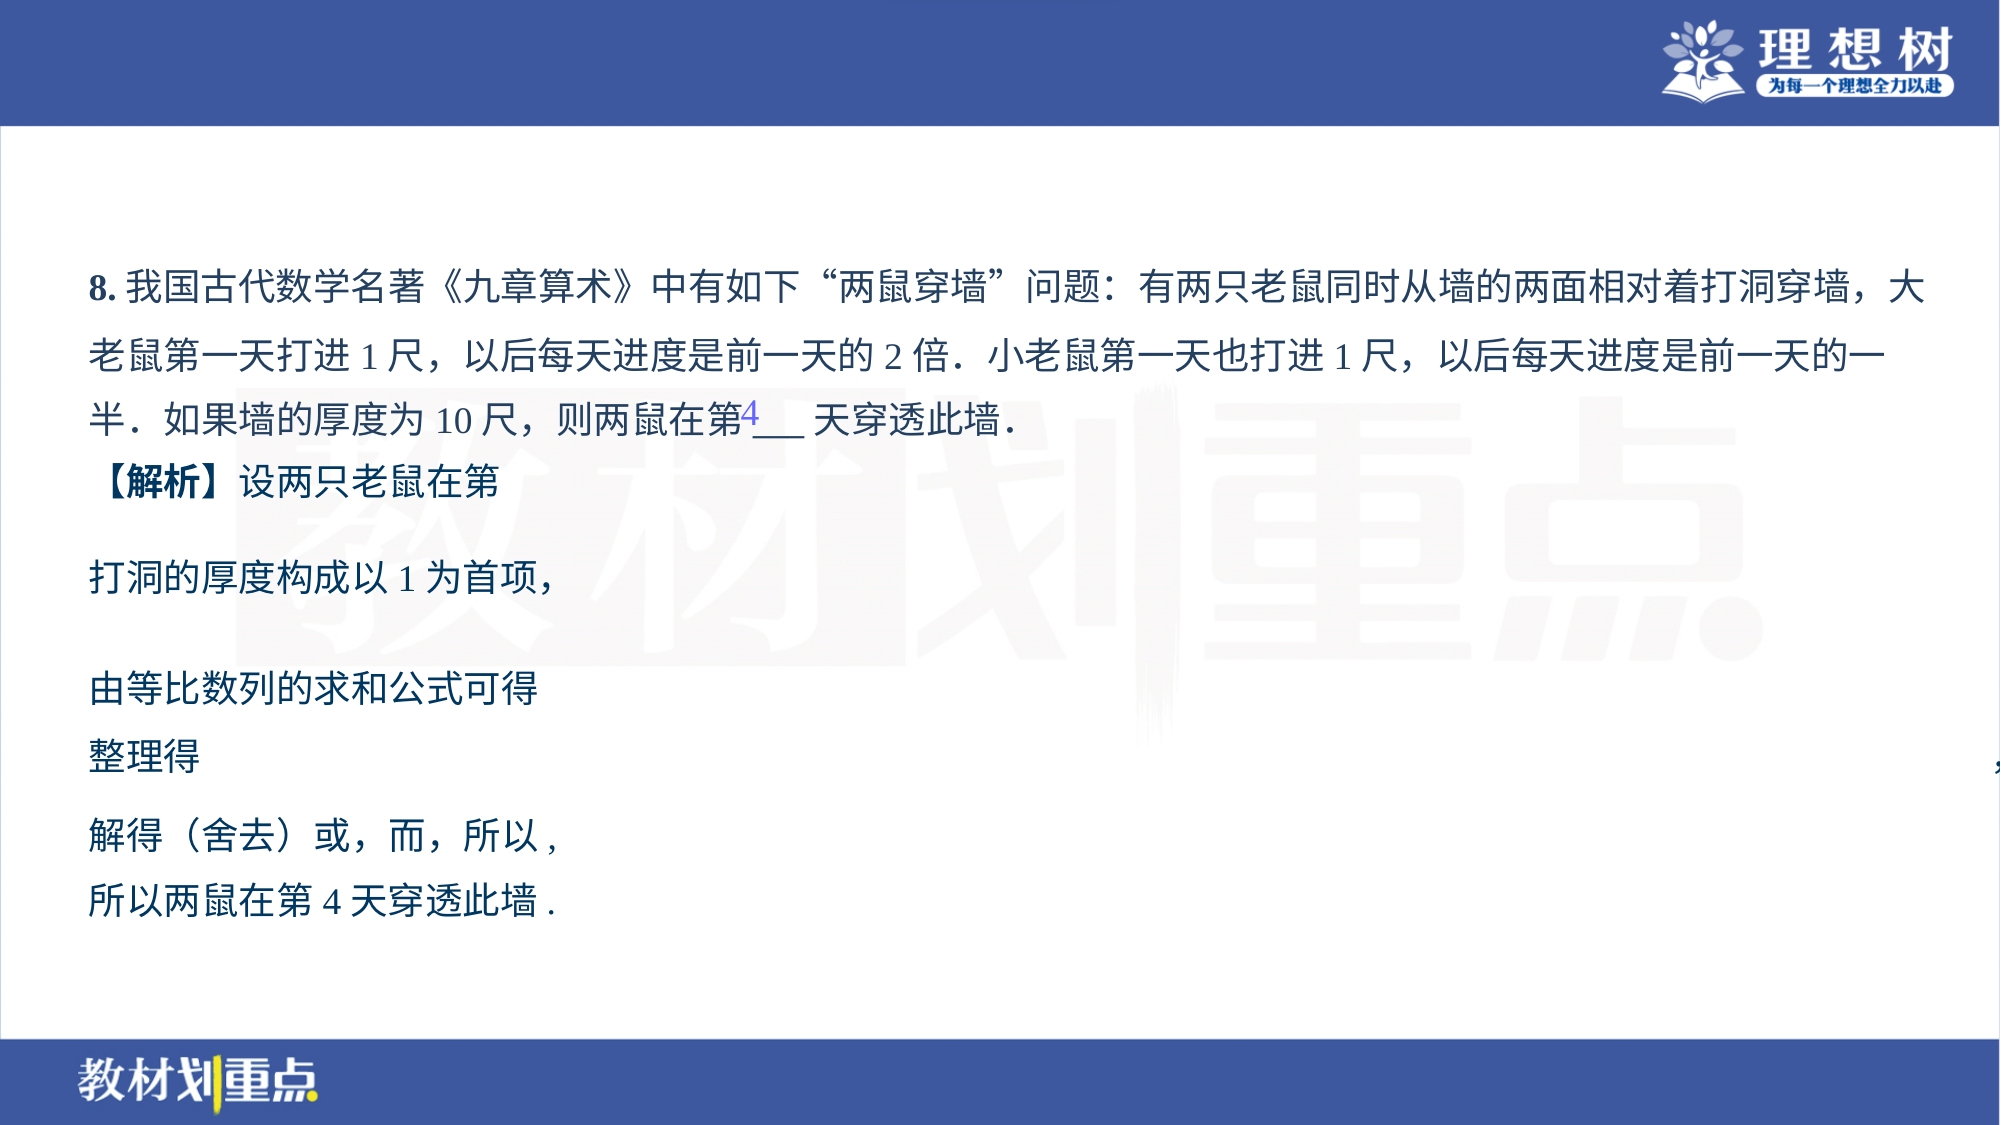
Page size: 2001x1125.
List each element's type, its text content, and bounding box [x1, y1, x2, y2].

text_box 8.我国古代数学名著《九章算术》中有如下“两鼠穿墙”问题：有两只老鼠同时从墙的两面相对着打洞穿墙，大 老鼠第一天打进1尺，以后每天进度是前一天的2倍．小老鼠第一天也打进1尺，以后每天进度是前一天的一 半．如果墙的厚度为10尺，则两鼠在第___天穿透此墙． [88, 239, 1911, 435]
text_box 4 [726, 368, 773, 427]
picture [0, 0, 2000, 1125]
